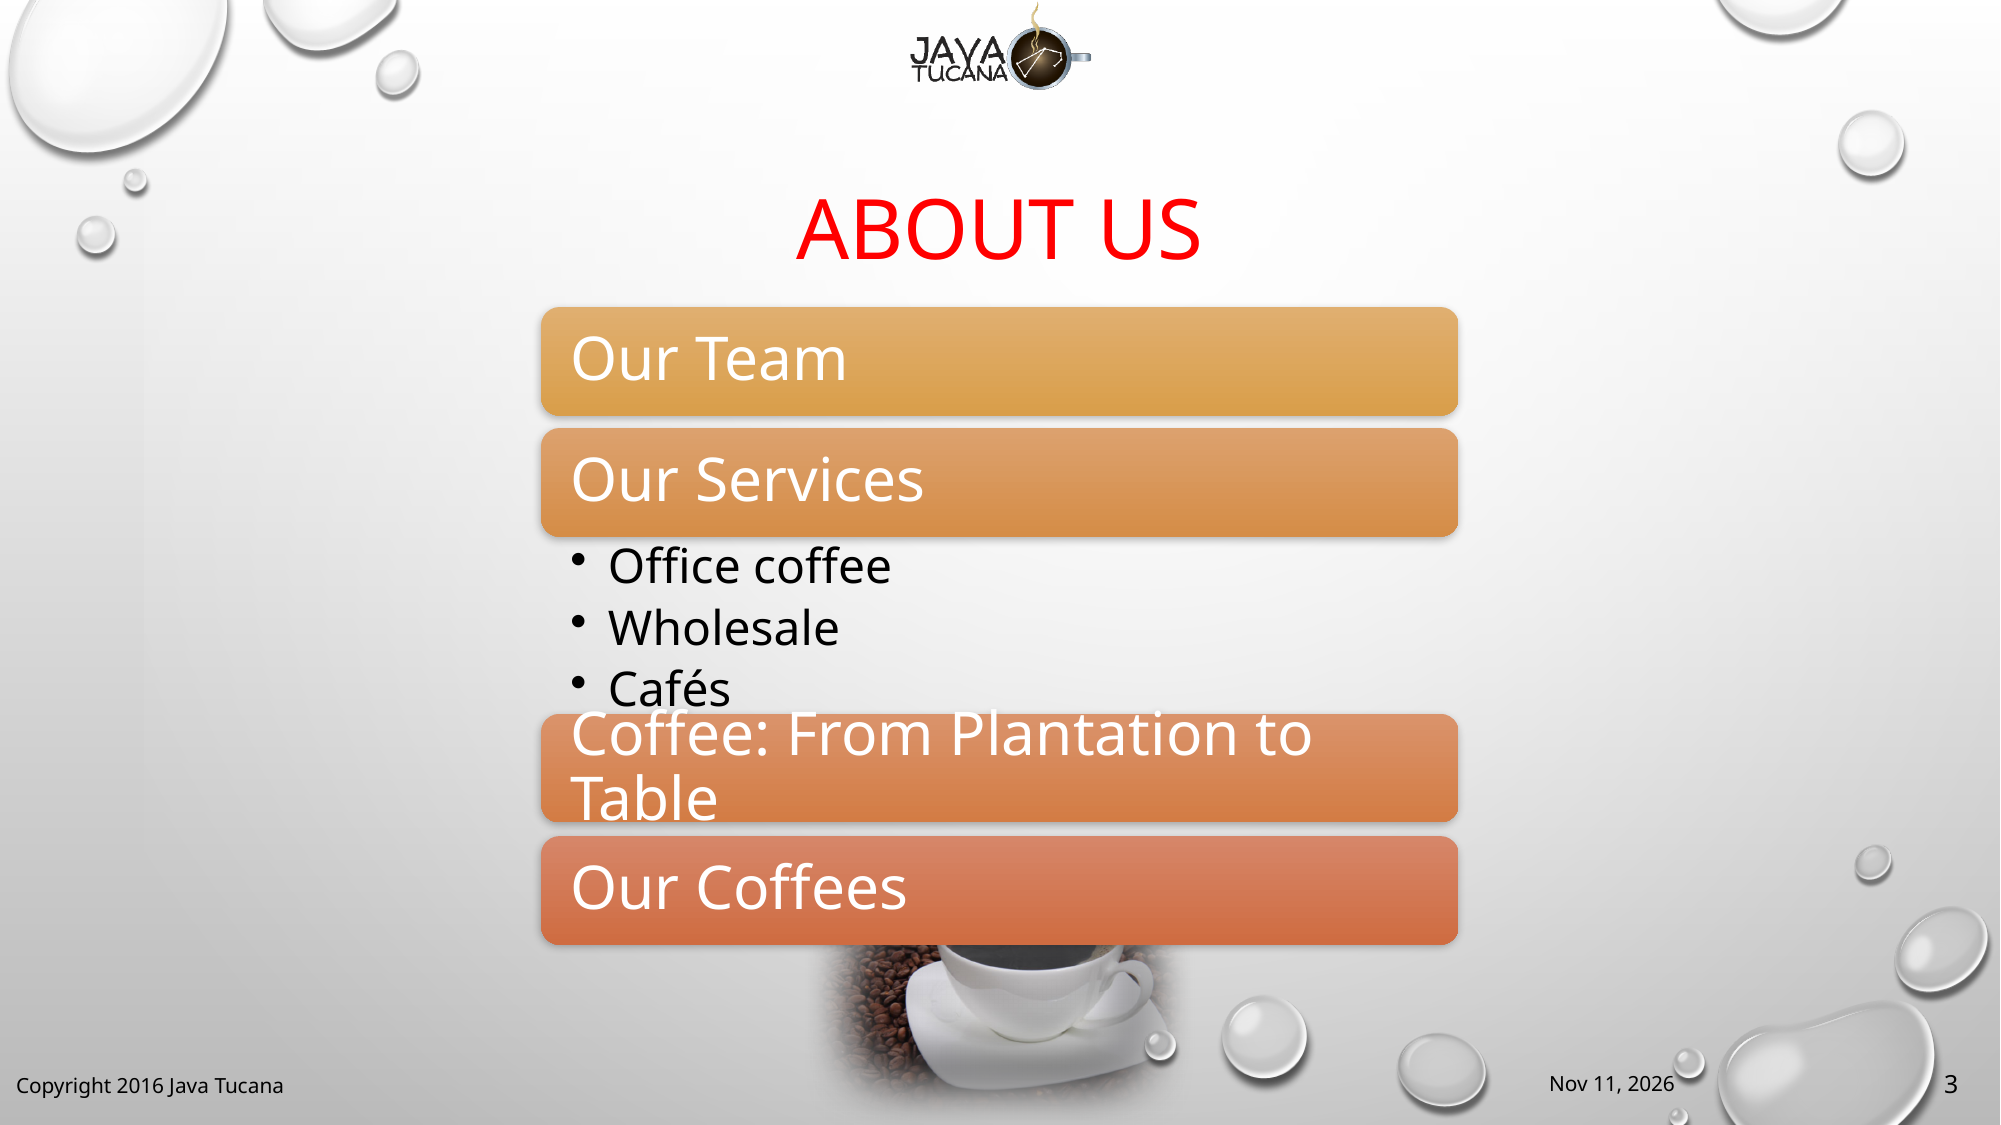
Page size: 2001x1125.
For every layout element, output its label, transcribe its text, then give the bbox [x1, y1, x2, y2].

title About Us [149, 101, 1851, 364]
slide_number 3 [1848, 1055, 1974, 1116]
slide_number 5-May-16 [1239, 1055, 1690, 1116]
footer Copyright 2016 Java Tucana [1, 1055, 1096, 1116]
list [541, 302, 1459, 949]
picture [0, 0, 2001, 1125]
